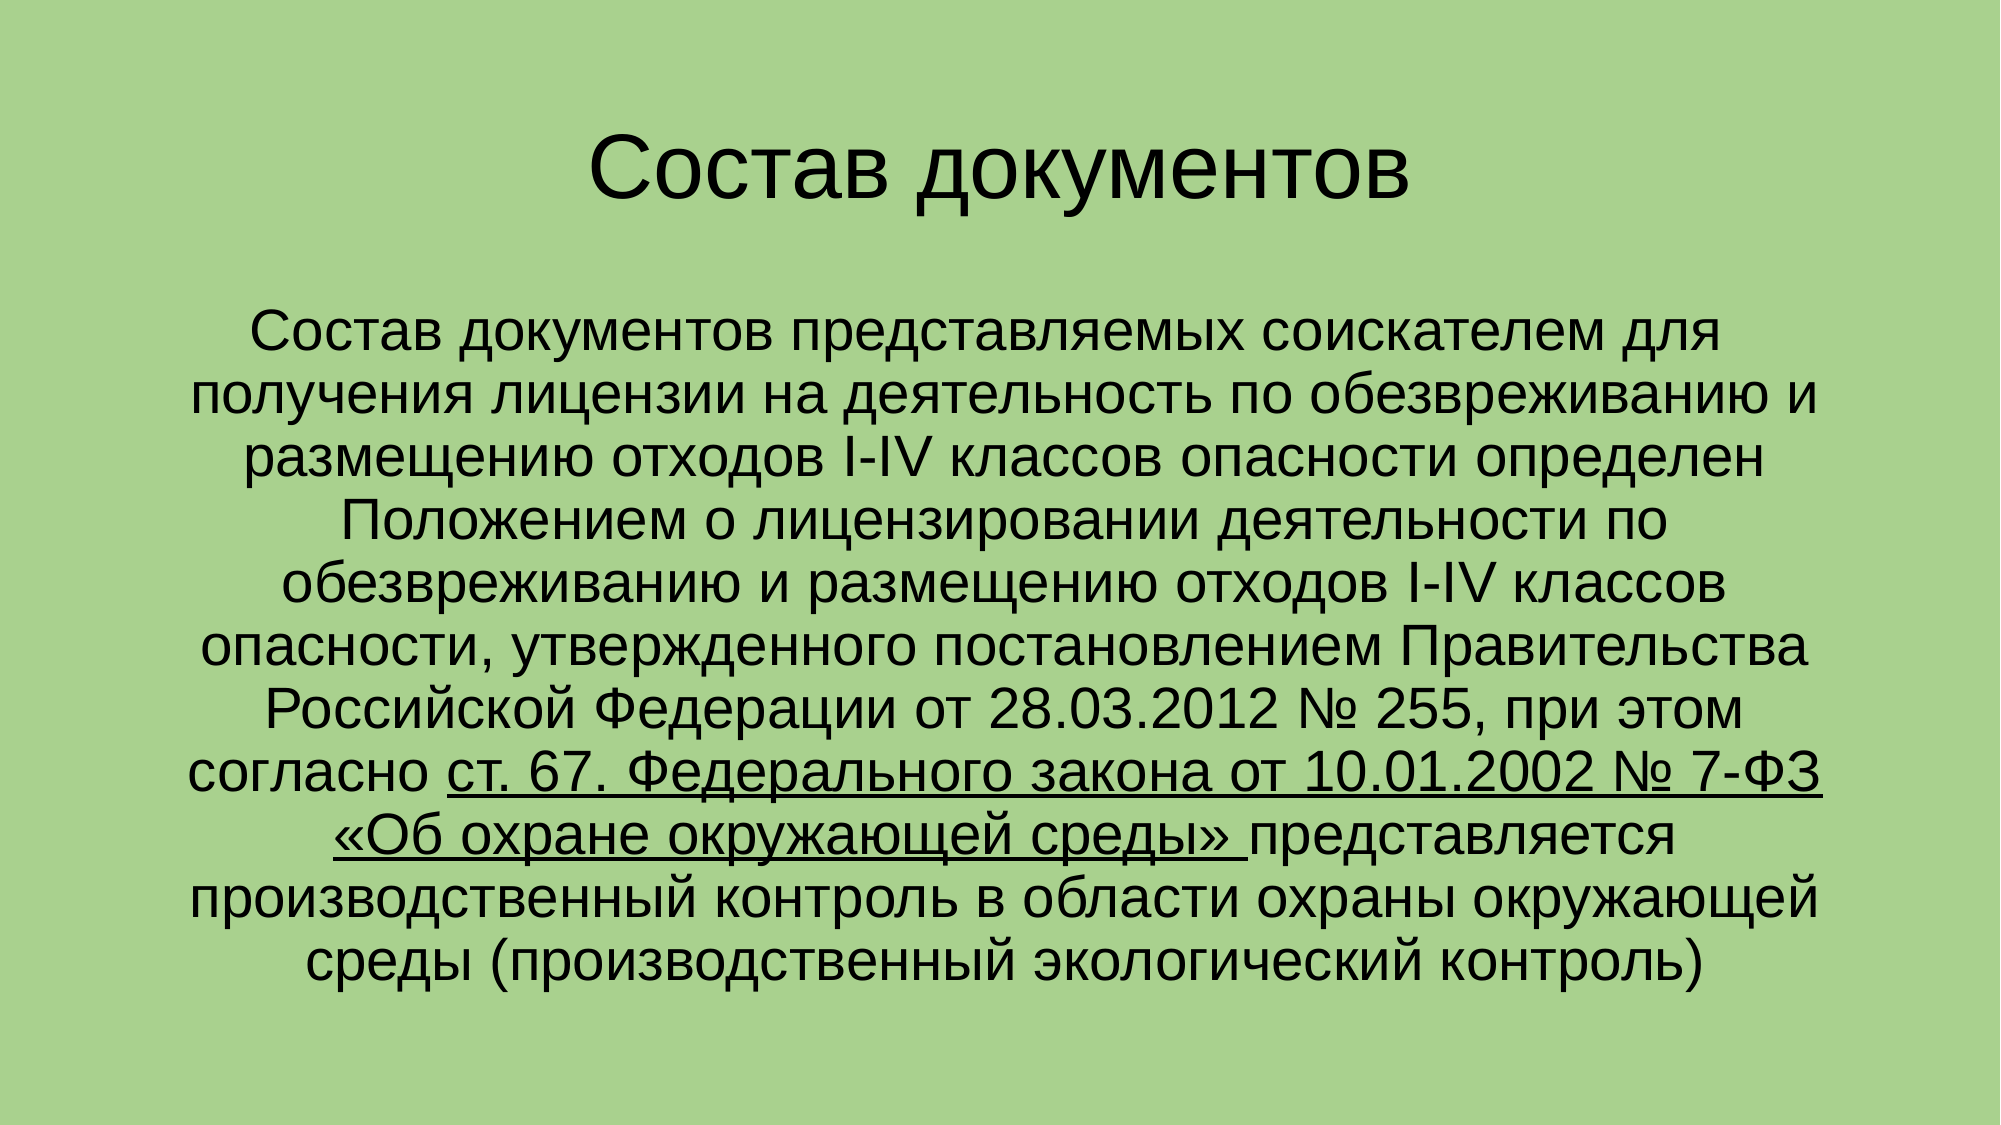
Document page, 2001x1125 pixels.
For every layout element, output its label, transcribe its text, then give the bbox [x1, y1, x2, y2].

title Состав документов [137, 59, 1863, 278]
list Состав документов представляемых соискателем для получения лицензии на деятельность по обезвреживанию и размещению отходов I-IV классов опасности определен Положением о лицензировании деятельности по обезвреживанию и размещению отходов I-IV классов опасности, утвержденного постановлением Правительства Российской Федерации от 28.03.2012 № 255, при этом согласно ст. 67. Федерального закона от 10.01.2002 № 7-ФЗ «Об охране окружающей среды» представляется производственный контроль в области охраны окружающей среды (производственный экологический контроль) [124, 292, 1850, 1007]
